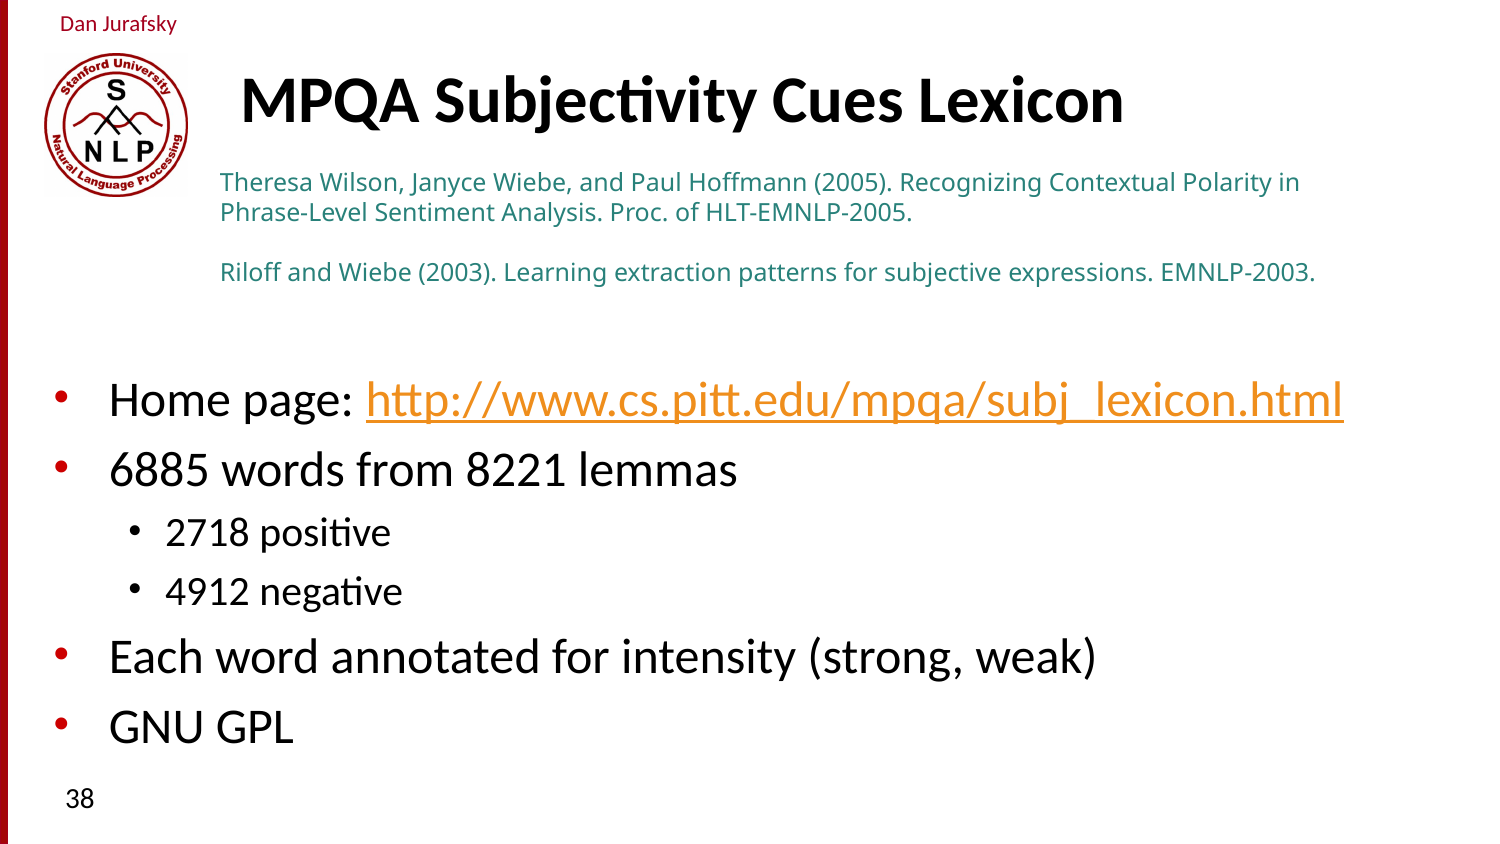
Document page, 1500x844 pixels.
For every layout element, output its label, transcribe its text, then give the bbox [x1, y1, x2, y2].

picture [44, 53, 188, 197]
list Home page: http://www.cs.pitt.edu/mpqa/subj_lexicon.html 6885 words from 8221 lemmas 2718 positive 4912 negative Each word annotated for intensity (strong, weak) GNU GPL [37, 359, 1438, 772]
text_box Theresa Wilson, Janyce Wiebe, and Paul Hoffmann (2005). Recognizing Contextual Polarity in Phrase-Level Sentiment Analysis. Proc. of HLT-EMNLP-2005. Riloff and Wiebe (2003). Learning extraction patterns for subjective expressions. EMNLP-2003. [205, 159, 1333, 324]
title MPQA Subjectivity Cues Lexicon [225, 21, 1450, 144]
slide_number 38 [49, 771, 376, 829]
